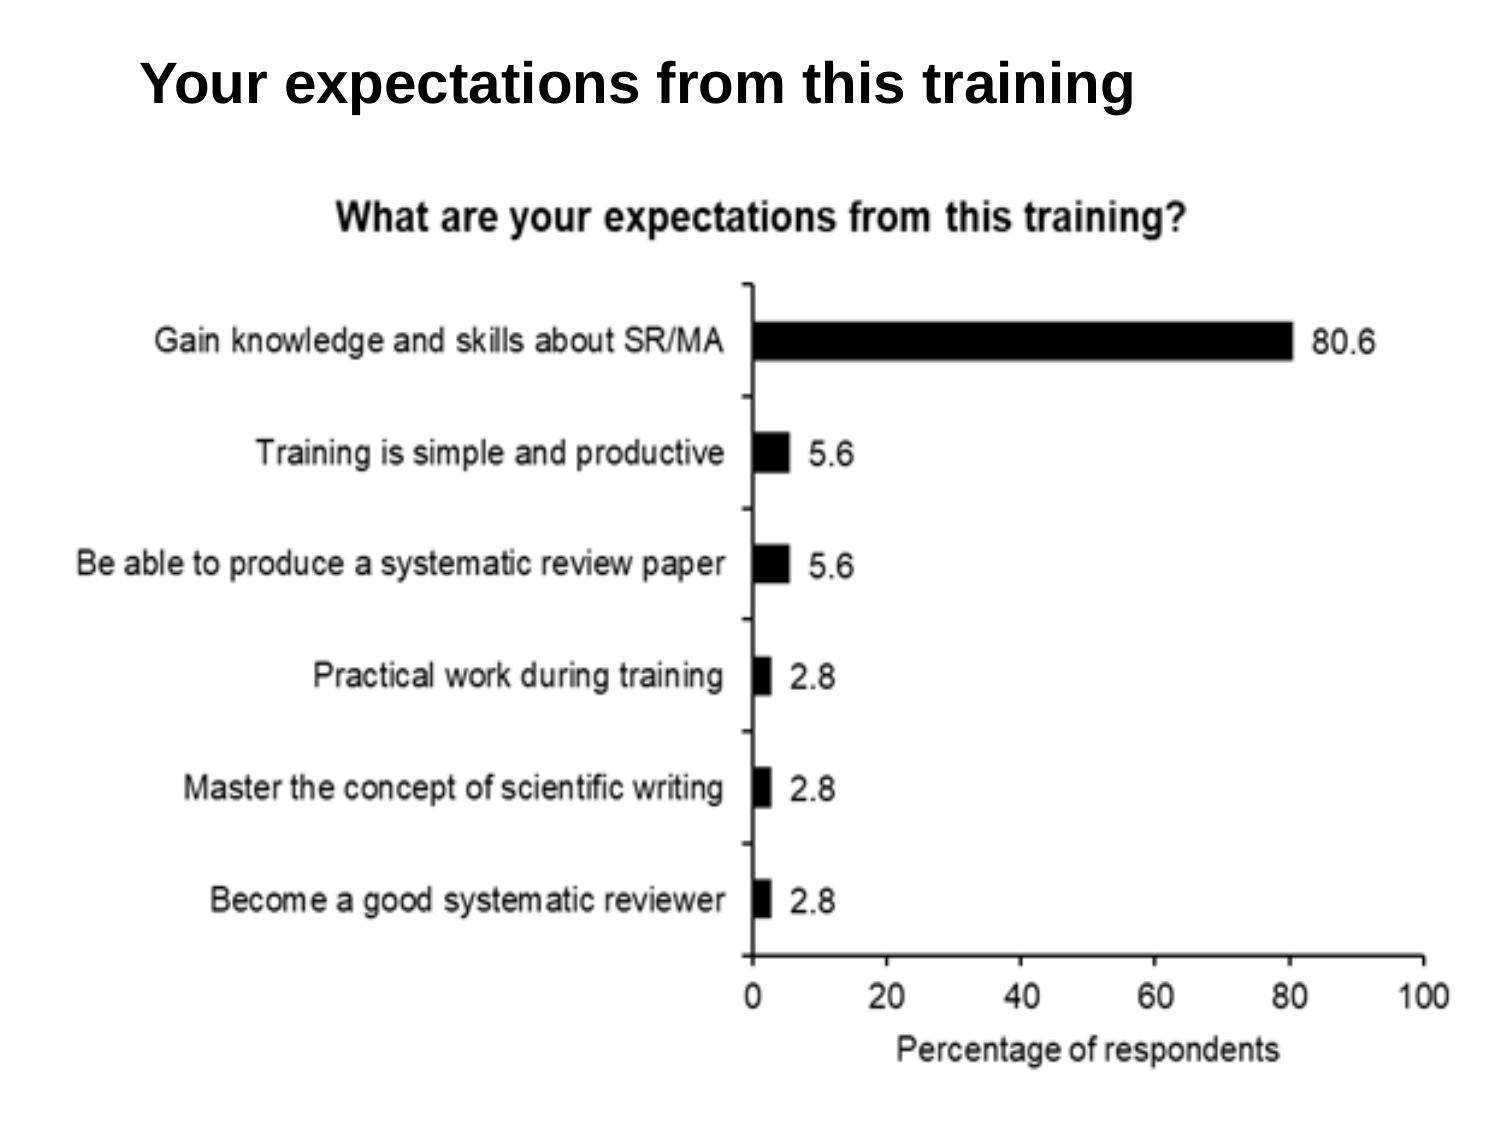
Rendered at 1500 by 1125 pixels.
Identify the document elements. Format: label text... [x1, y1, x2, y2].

text_box Your expectations from this training [125, 37, 1225, 123]
picture [24, 166, 1500, 1113]
